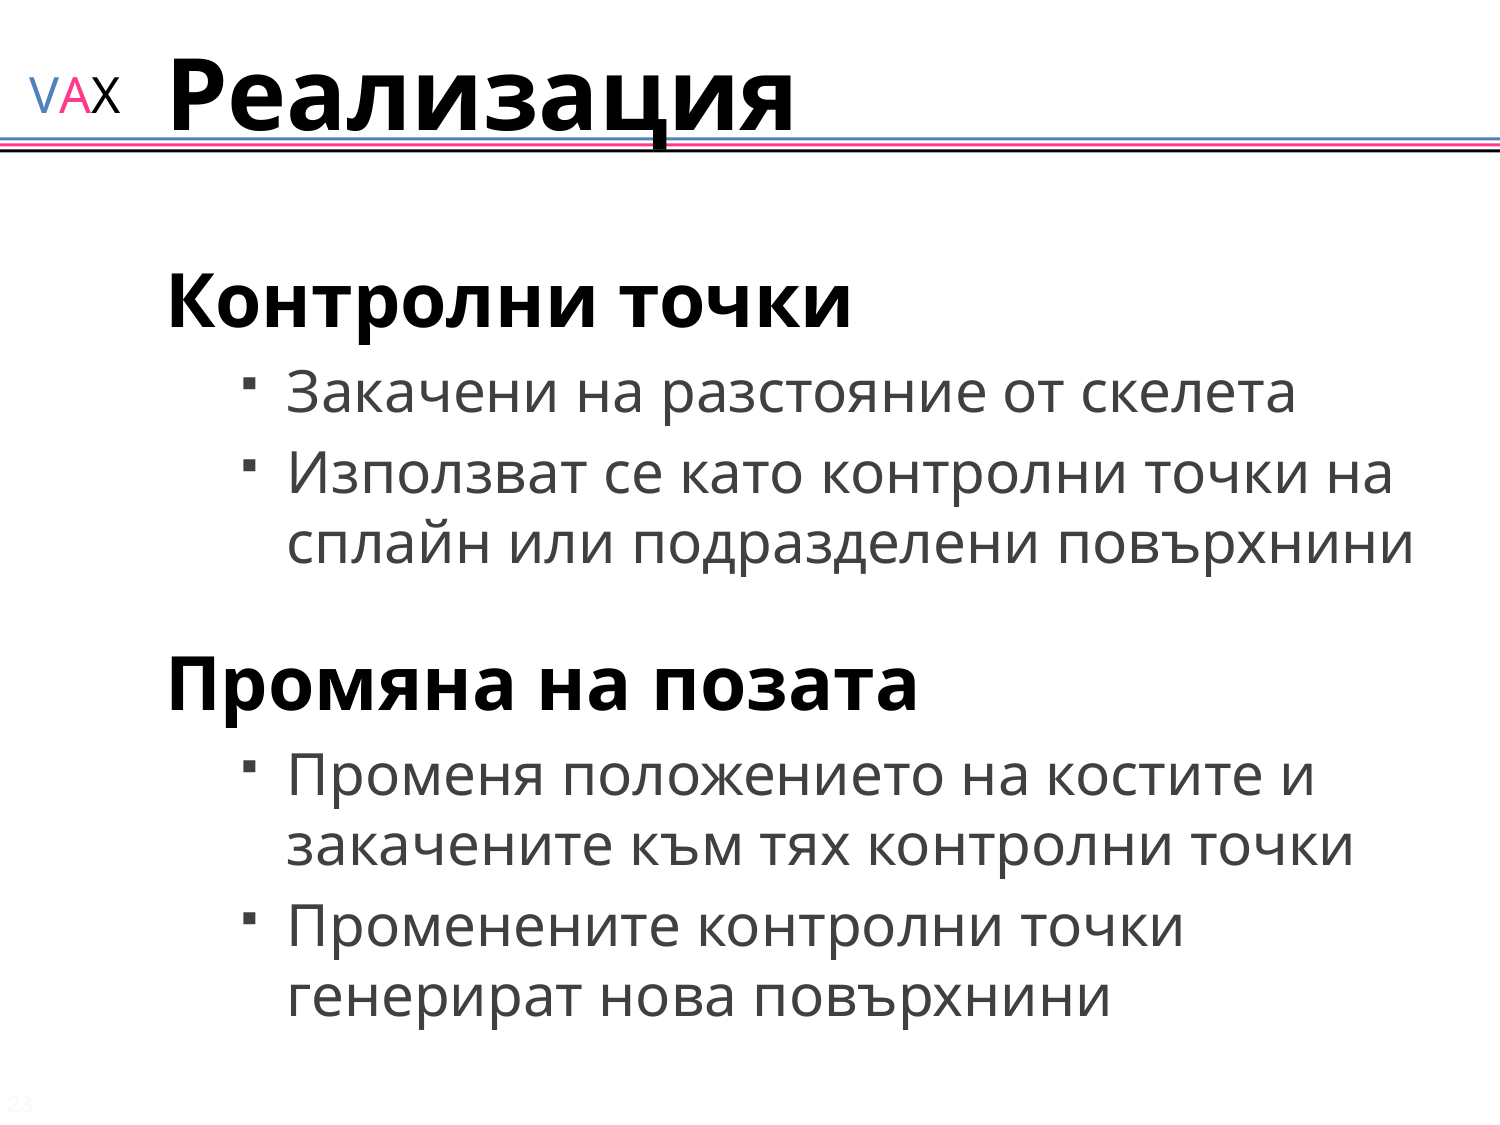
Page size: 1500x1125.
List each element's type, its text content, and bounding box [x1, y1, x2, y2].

title Реализация [0, 37, 1500, 144]
list Контролни точки Закачени на разстояние от скелета Използват се като контролни точки на сплайн или подразделени повърхнини Промяна на позата Променя положението на костите и закачените към тях контролни точки Променените контролни точки генерират нова повърхнини [150, 200, 1488, 1113]
